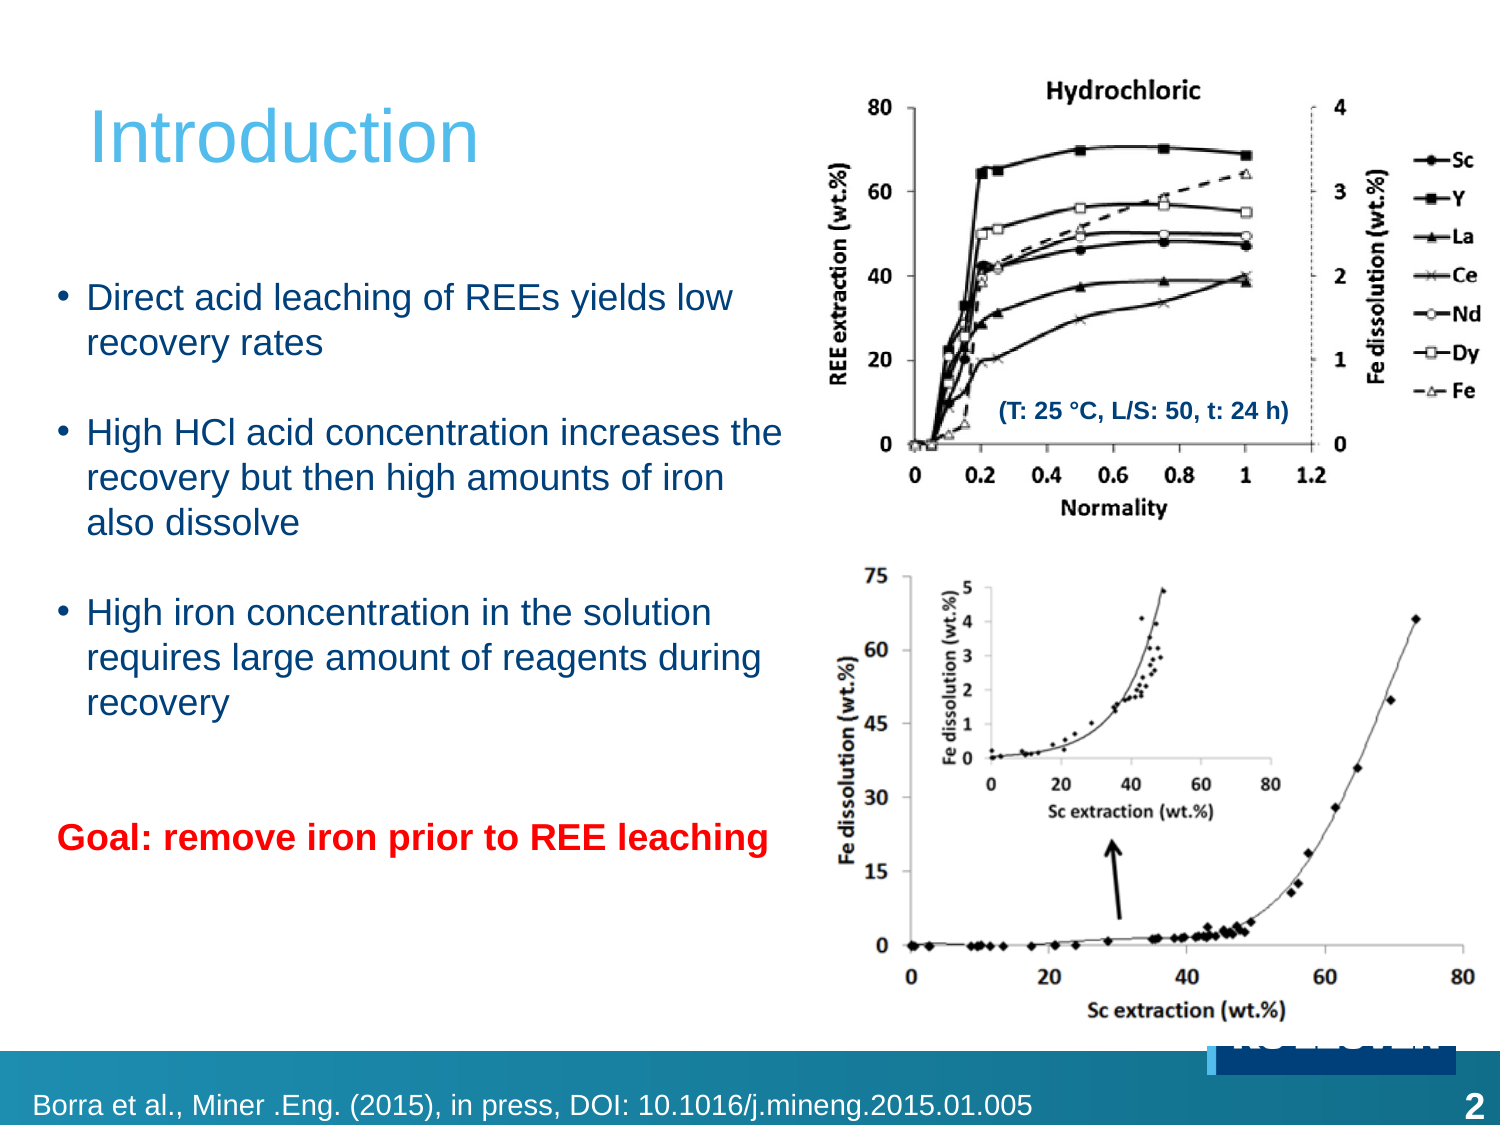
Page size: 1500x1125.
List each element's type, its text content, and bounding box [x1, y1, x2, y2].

text_box Borra et al., Miner .Eng. (2015), in press, DOI: 10.1016/j.mineng.2015.01.005 [17, 1078, 1187, 1125]
picture [808, 550, 1495, 1075]
picture [808, 77, 1484, 537]
text_box Direct acid leaching of REEs yields low recovery rates High HCl acid concentration increases the recovery but then high amounts of iron also dissolve High iron concentration in the solution requires large amount of reagents during recovery Goal: remove iron prior to REE leaching [42, 265, 809, 911]
text_box 2 [1376, 1074, 1500, 1125]
title Introduction [88, 29, 1456, 178]
